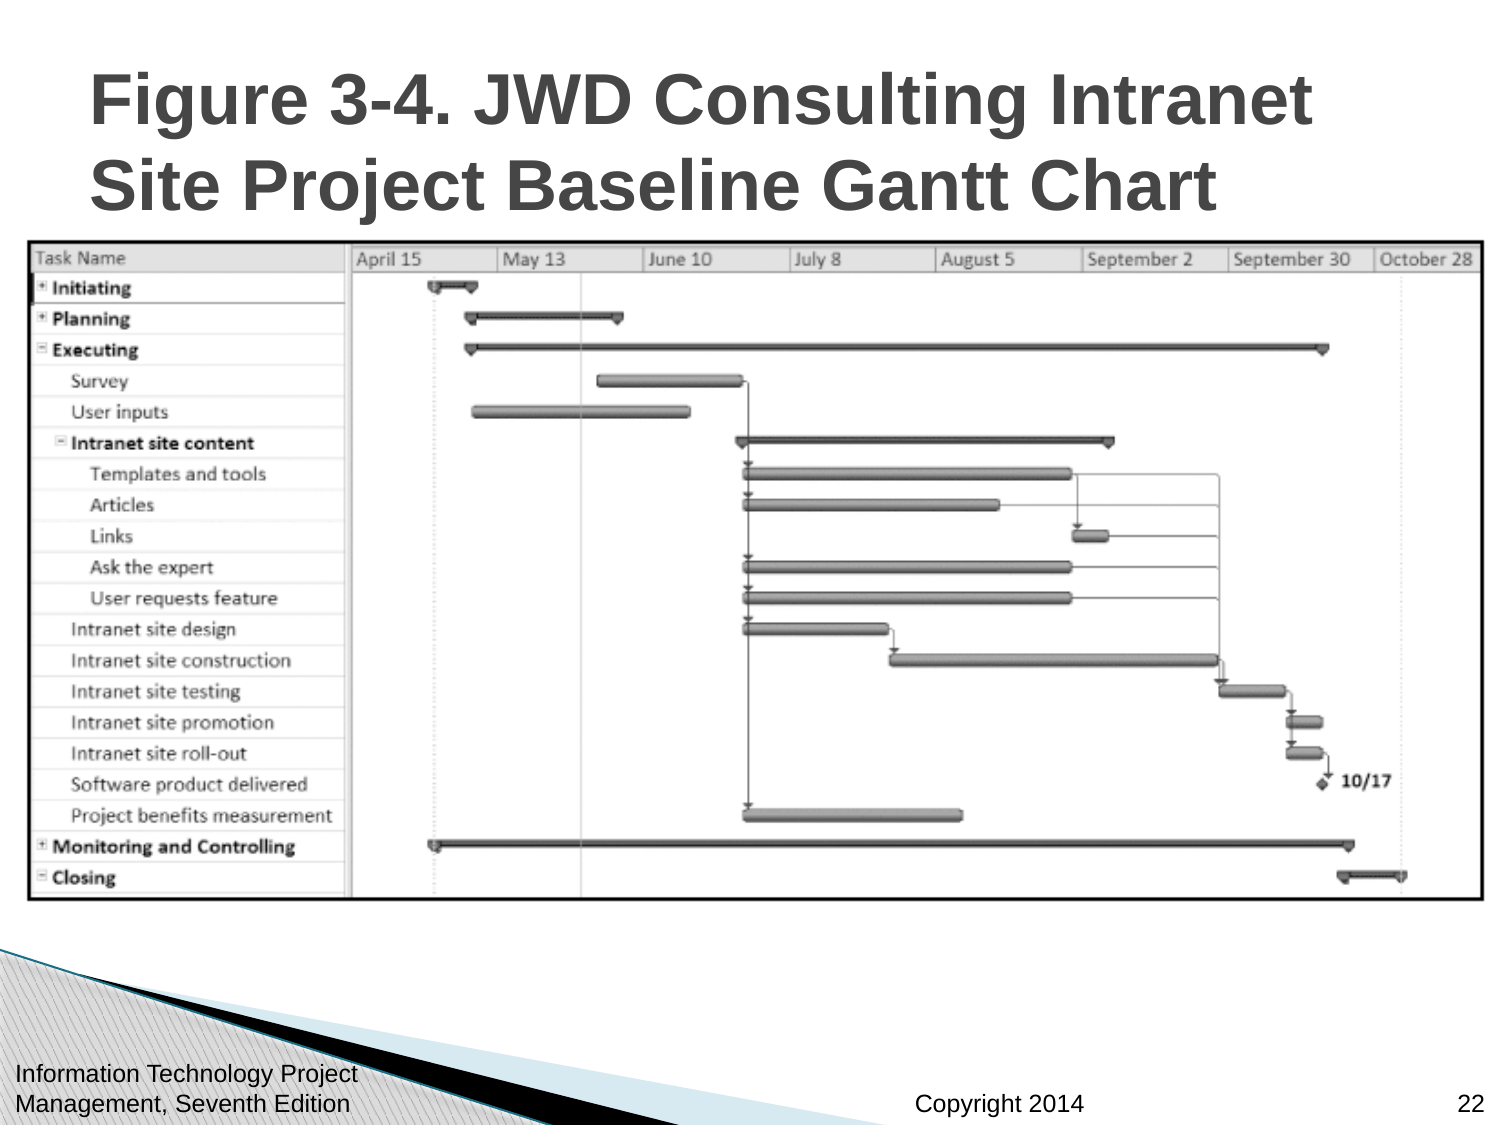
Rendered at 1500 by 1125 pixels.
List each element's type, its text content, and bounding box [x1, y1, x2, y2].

title Figure 3-4. JWD Consulting Intranet Site Project Baseline Gantt Chart [75, 45, 1425, 233]
footer Information Technology Project Management, Seventh Edition [0, 1065, 388, 1125]
picture [24, 237, 1488, 905]
slide_number 22 [1408, 1065, 1500, 1125]
